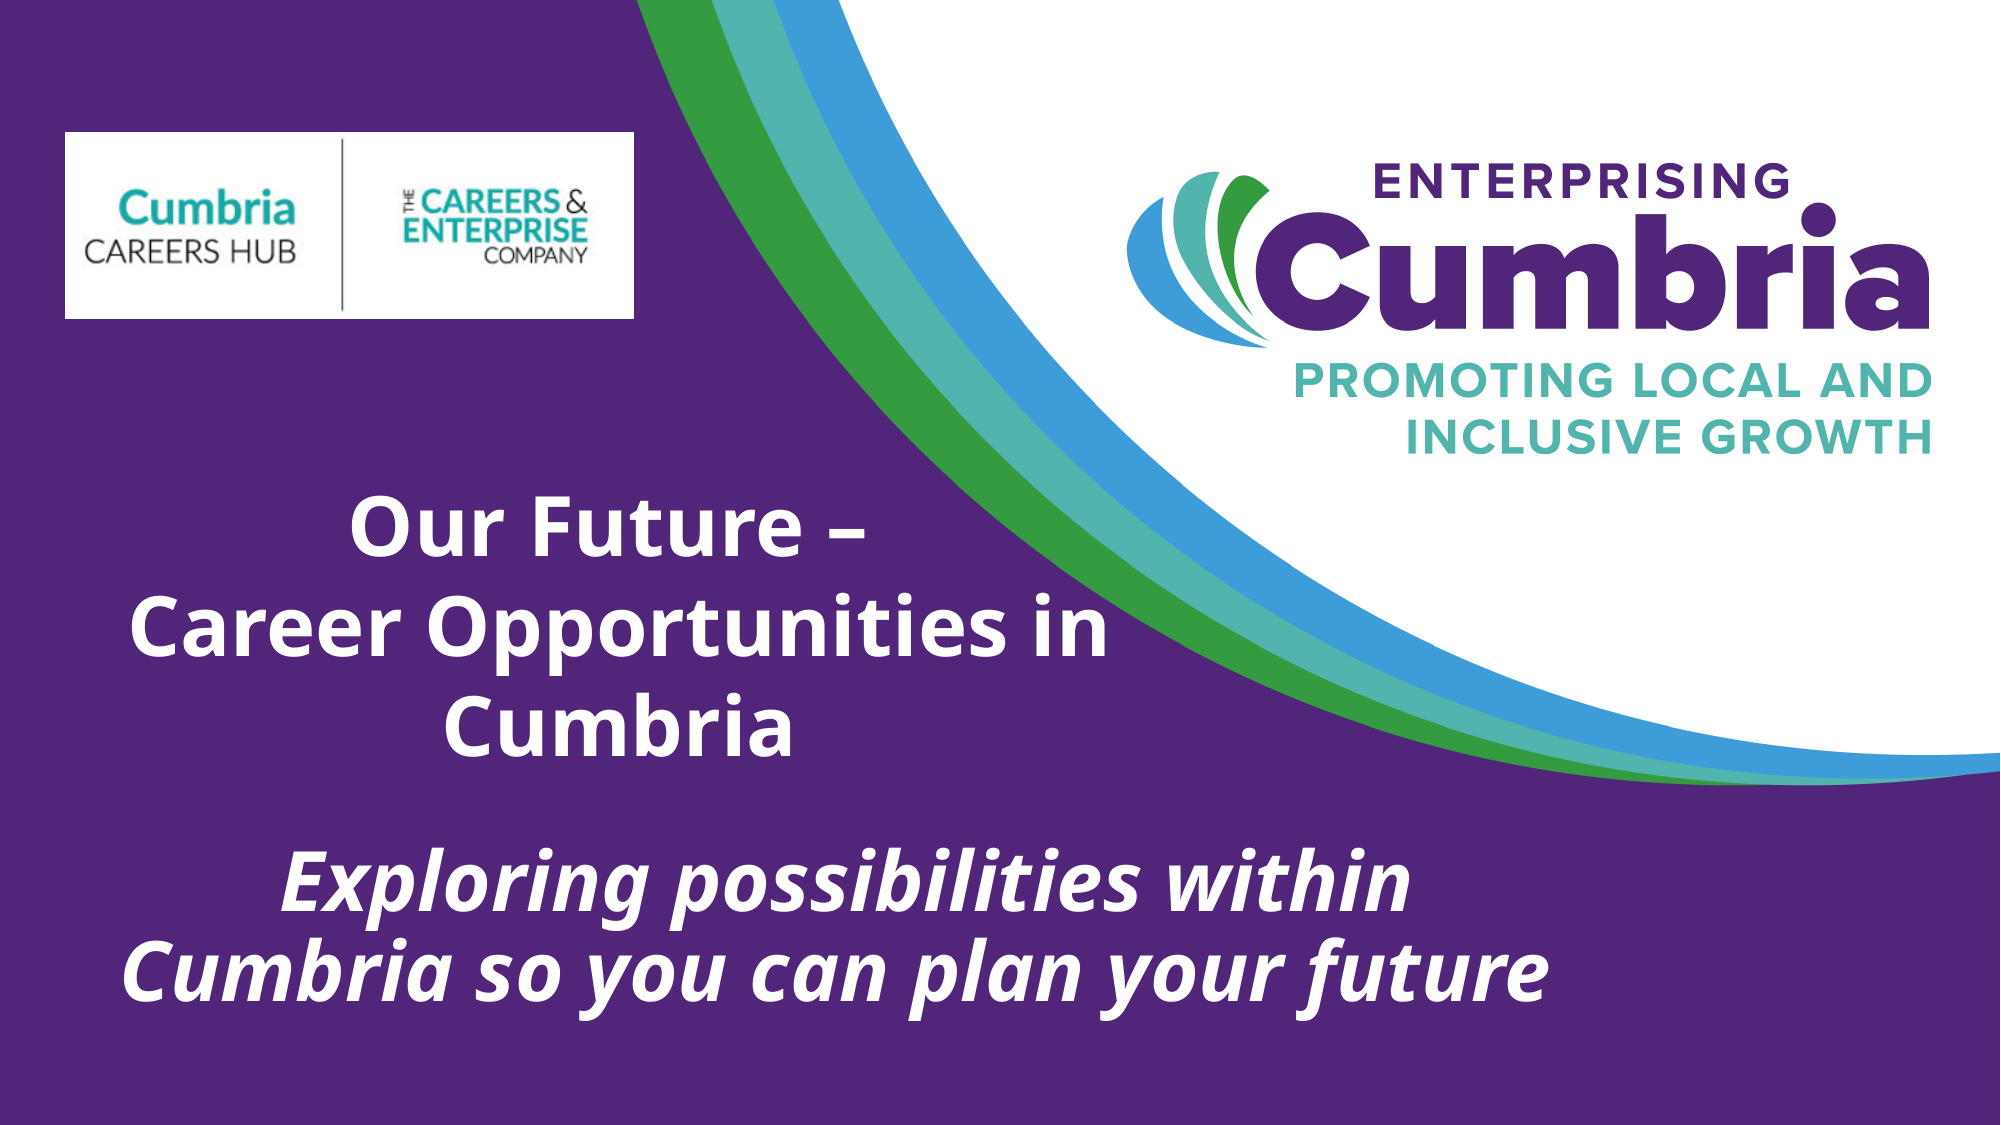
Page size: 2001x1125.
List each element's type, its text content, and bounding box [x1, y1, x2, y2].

picture [0, 0, 2000, 1125]
text_box Our Future – Career Opportunities in Cumbria [67, 465, 1171, 781]
subtitle Exploring possibilities within Cumbria so you can plan your future [96, 832, 1597, 1104]
